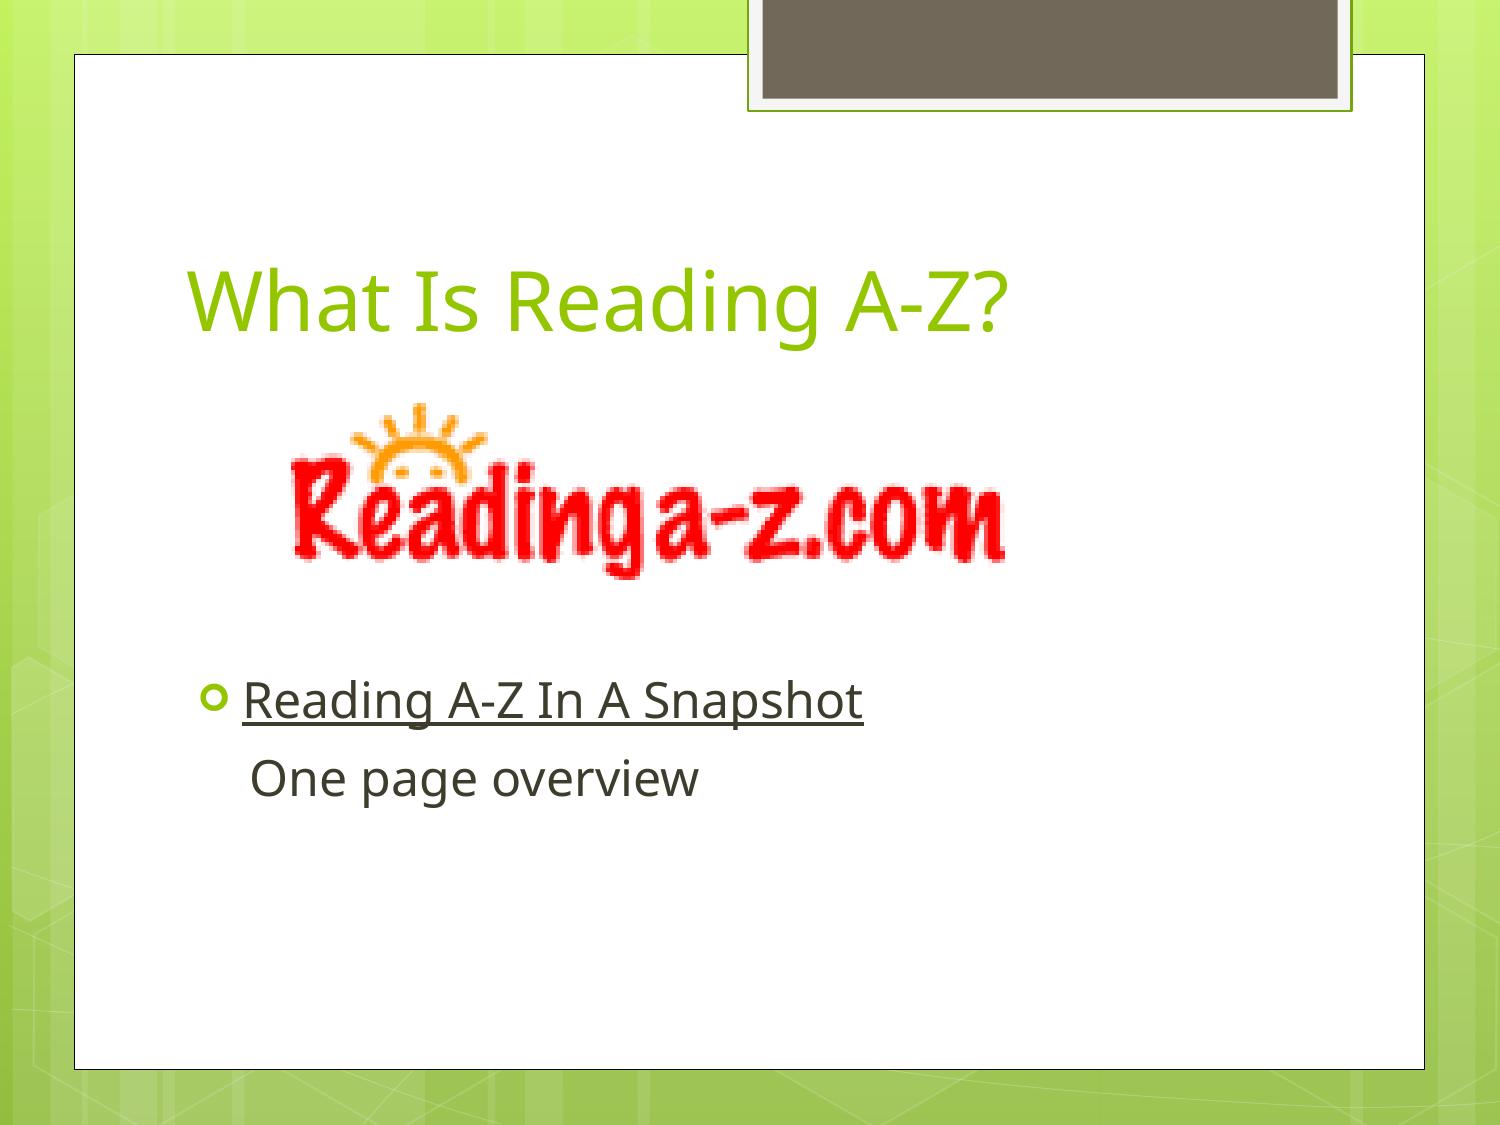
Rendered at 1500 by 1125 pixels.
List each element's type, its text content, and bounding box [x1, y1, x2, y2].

picture [274, 399, 1026, 585]
title What Is Reading A-Z? [171, 168, 1324, 357]
list Reading A-Z In A Snapshot One page overview [171, 381, 1283, 957]
